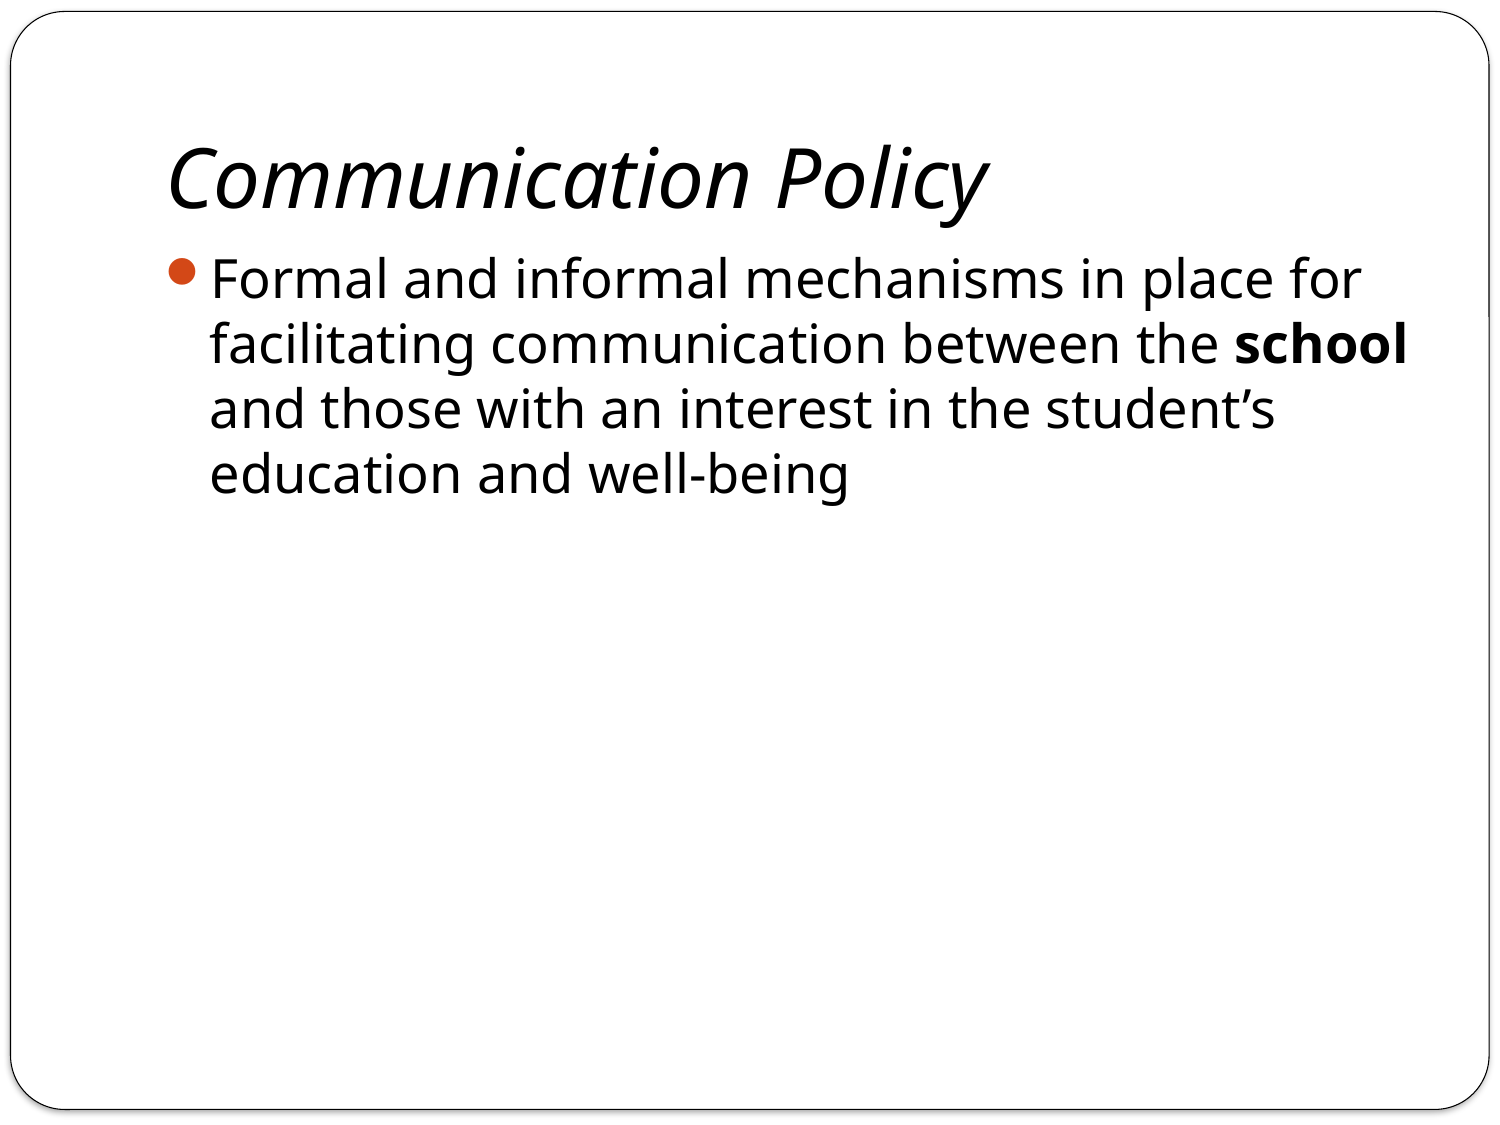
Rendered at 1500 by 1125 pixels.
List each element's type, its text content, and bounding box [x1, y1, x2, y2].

list Formal and informal mechanisms in place for facilitating communication between the school and those with an interest in the student’s education and well-being [150, 237, 1425, 988]
title Communication Policy [150, 45, 1425, 233]
